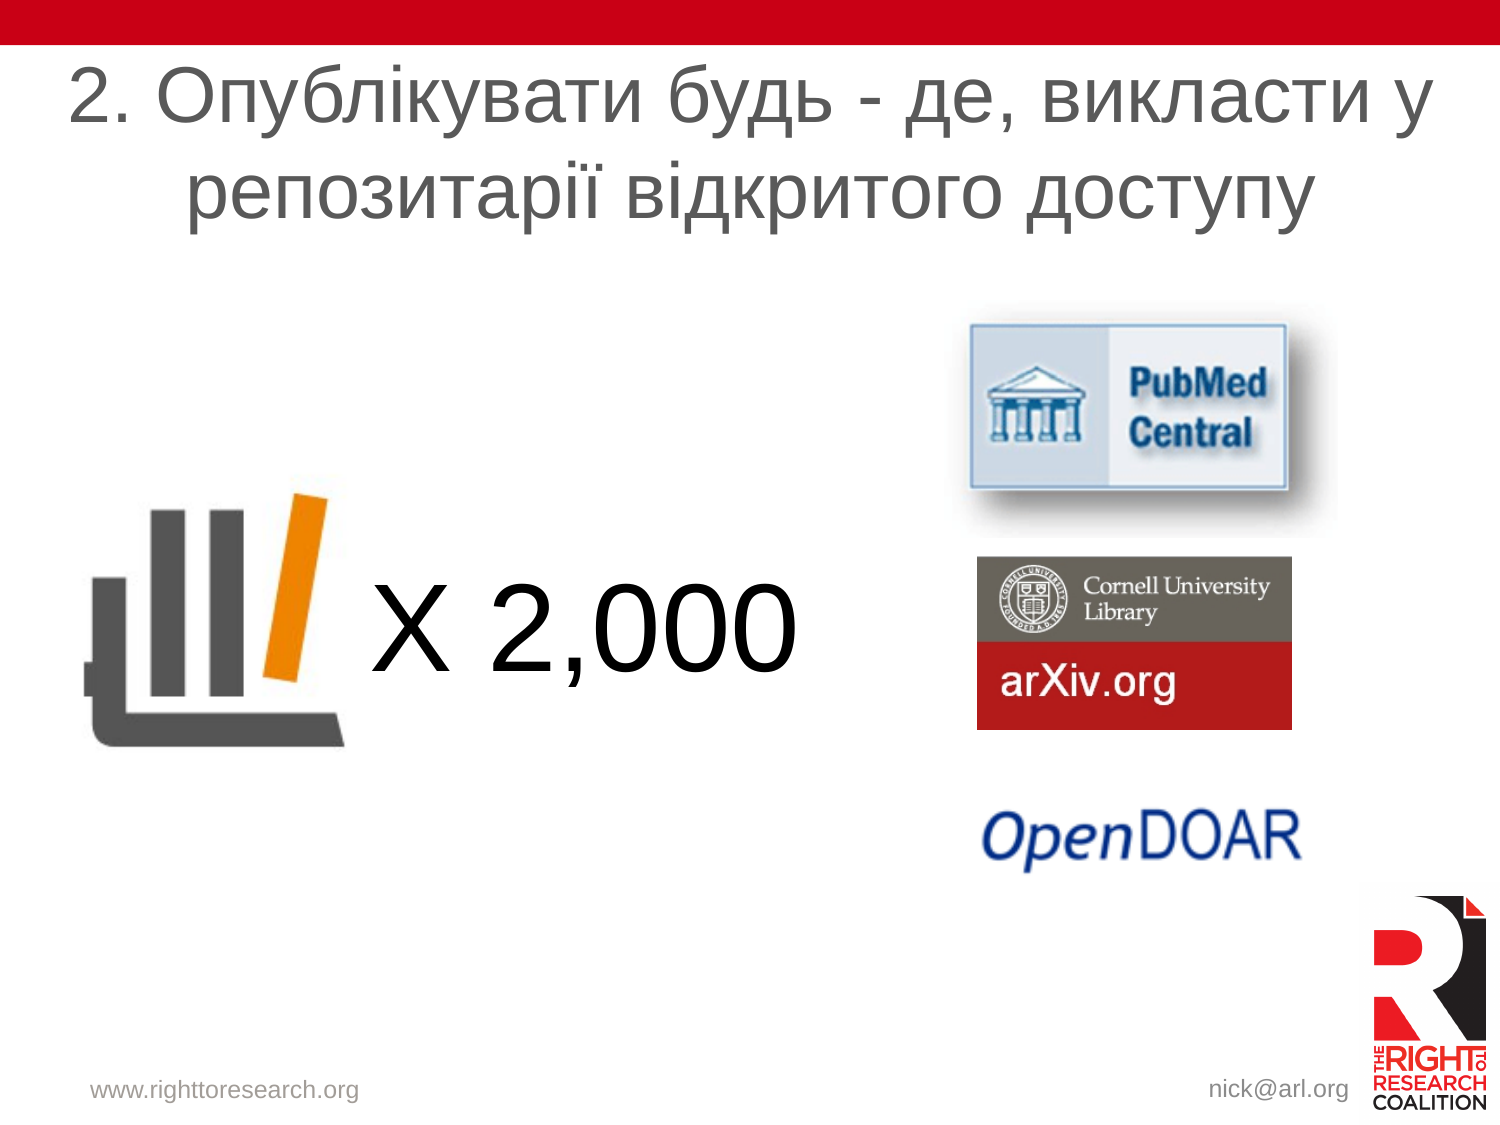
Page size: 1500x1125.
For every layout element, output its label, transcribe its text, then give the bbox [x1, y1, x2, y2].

picture [41, 447, 388, 794]
footer www.righttoresearch.org [75, 1051, 550, 1112]
picture [1359, 882, 1500, 1125]
picture [976, 555, 1292, 731]
text_box 2. Опублікувати будь - де, викласти у репозитарії відкритого доступу [41, 45, 1461, 233]
picture [944, 299, 1338, 538]
text_box X 2,000 [392, 537, 832, 706]
picture [970, 793, 1313, 882]
